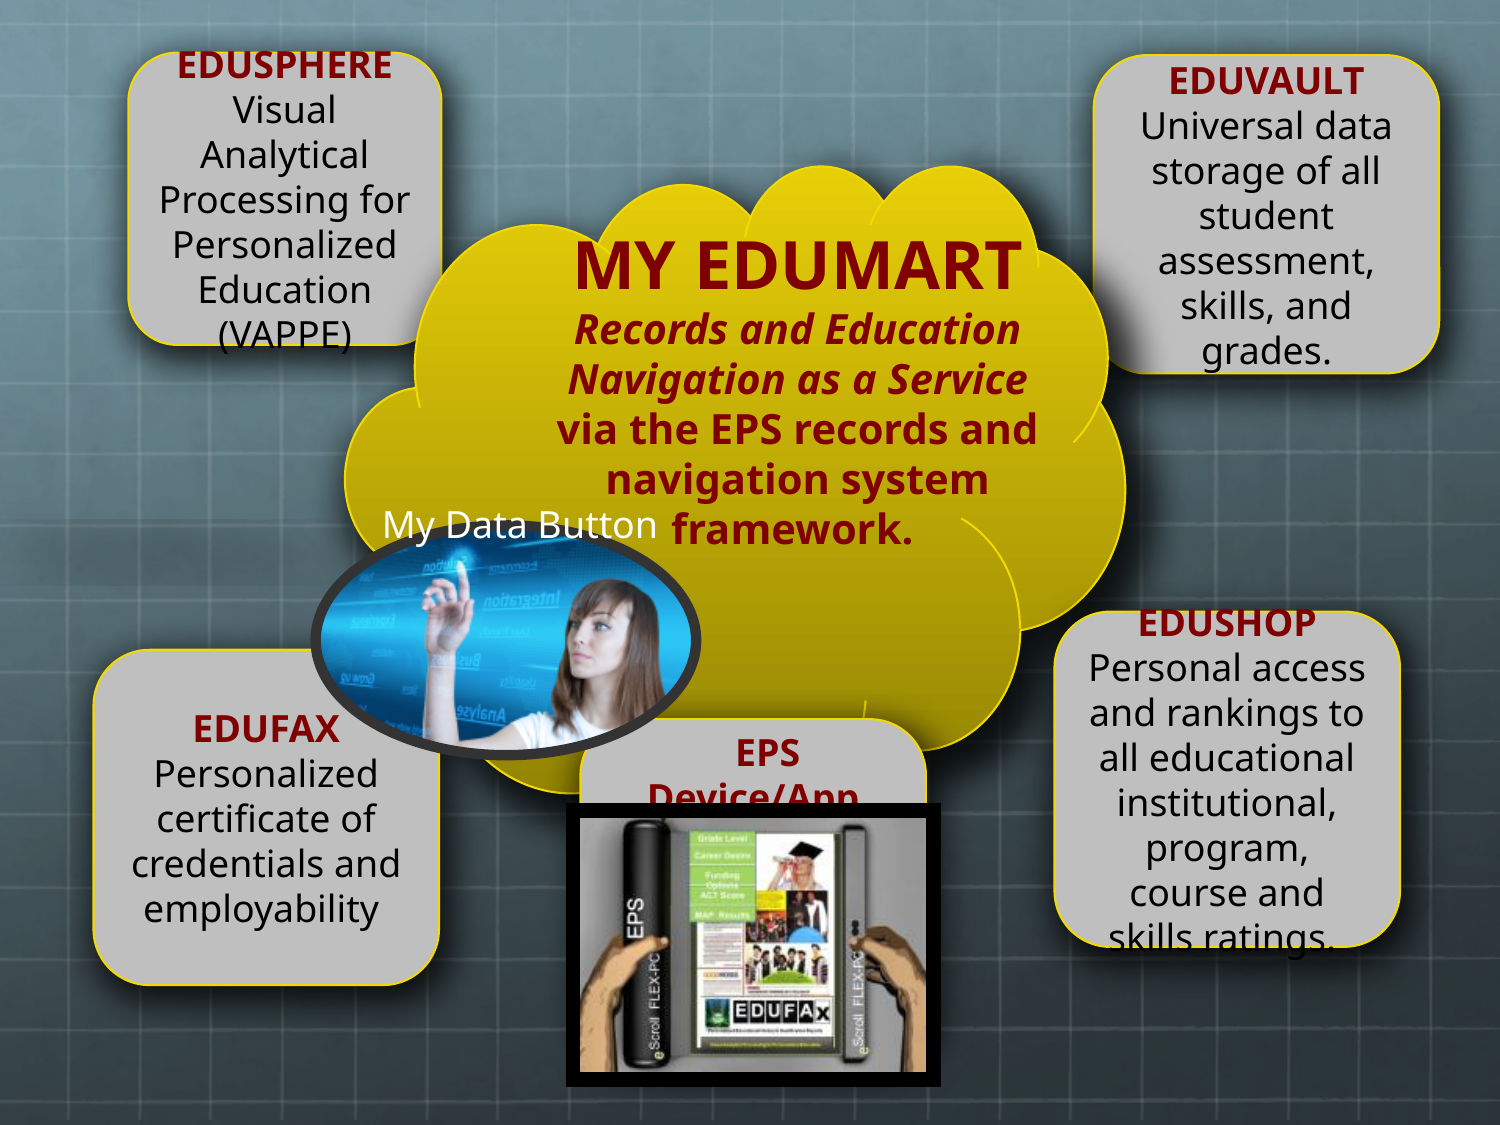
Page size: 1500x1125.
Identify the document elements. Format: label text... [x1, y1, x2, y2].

text_box EDUSPHERE Visual Analytical Processing for Personalized Education (VAPPE) [127, 51, 443, 346]
text_box [740, 273, 1127, 743]
text_box MY EDUMART Records and Education Navigation as a Service via the EPS records and navigation system framework. [520, 215, 1076, 561]
text_box EDUSHOP Personal access and rankings to all educational institutional, program, course and skills ratings. [1053, 610, 1402, 948]
text_box EDUVAULT Universal data storage of all student assessment, skills, and grades. [1092, 54, 1441, 375]
text_box [343, 225, 520, 501]
text_box EPS Device/App [726, 718, 927, 795]
text_box My Data Button [362, 493, 679, 501]
text_box [616, 165, 1027, 215]
text_box EDUFAX Personalized certificate of credentials and employability [92, 648, 441, 987]
picture [0, 0, 1500, 1125]
